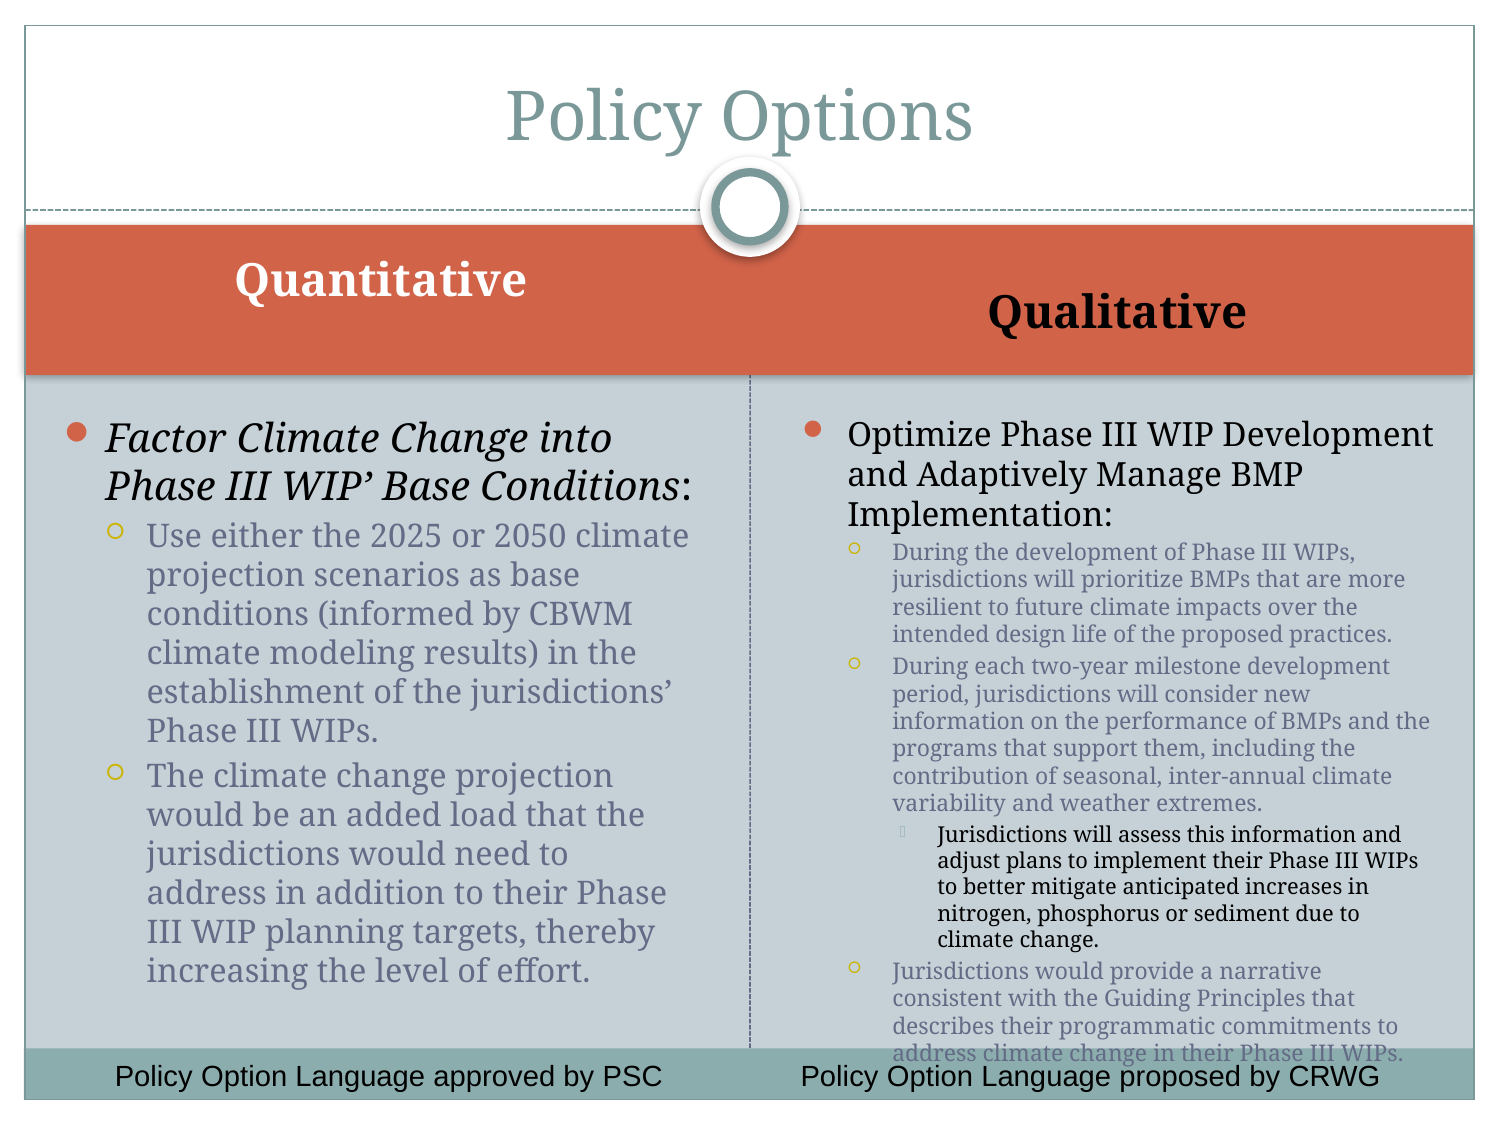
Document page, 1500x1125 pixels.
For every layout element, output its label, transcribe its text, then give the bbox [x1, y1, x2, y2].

title Policy Options [49, 37, 1450, 162]
list Optimize Phase III WIP Development and Adaptively Manage BMP Implementation: During the development of Phase III WIPs, jurisdictions will prioritize BMPs that are more resilient to future climate impacts over the intended design life of the proposed practices. During each two-year milestone development period, jurisdictions will consider new information on the performance of BMPs and the programs that support them, including the contribution of seasonal, inter-annual climate variability and weather extremes. Jurisdictions will assess this information and adjust plans to implement their Phase III WIPs to better mitigate anticipated increases in nitrogen, phosphorus or sediment due to climate change. Jurisdictions would provide a narrative consistent with the Guiding Principles that describes their programmatic commitments to address climate change in their Phase III WIPs. [787, 405, 1450, 1033]
list Quantitative [48, 249, 714, 371]
list Qualitative [785, 249, 1450, 371]
list Factor Climate Change into Phase III WIP’ Base Conditions: Use either the 2025 or 2050 climate projection scenarios as base conditions (informed by CBWM climate modeling results) in the establishment of the jurisdictions’ Phase III WIPs. The climate change projection would be an added load that the jurisdictions would need to address in addition to their Phase III WIP planning targets, thereby increasing the level of effort. [49, 405, 713, 1032]
text_box Policy Option Language proposed by CRWG [785, 1049, 1425, 1100]
text_box Policy Option Language approved by PSC [99, 1049, 725, 1100]
